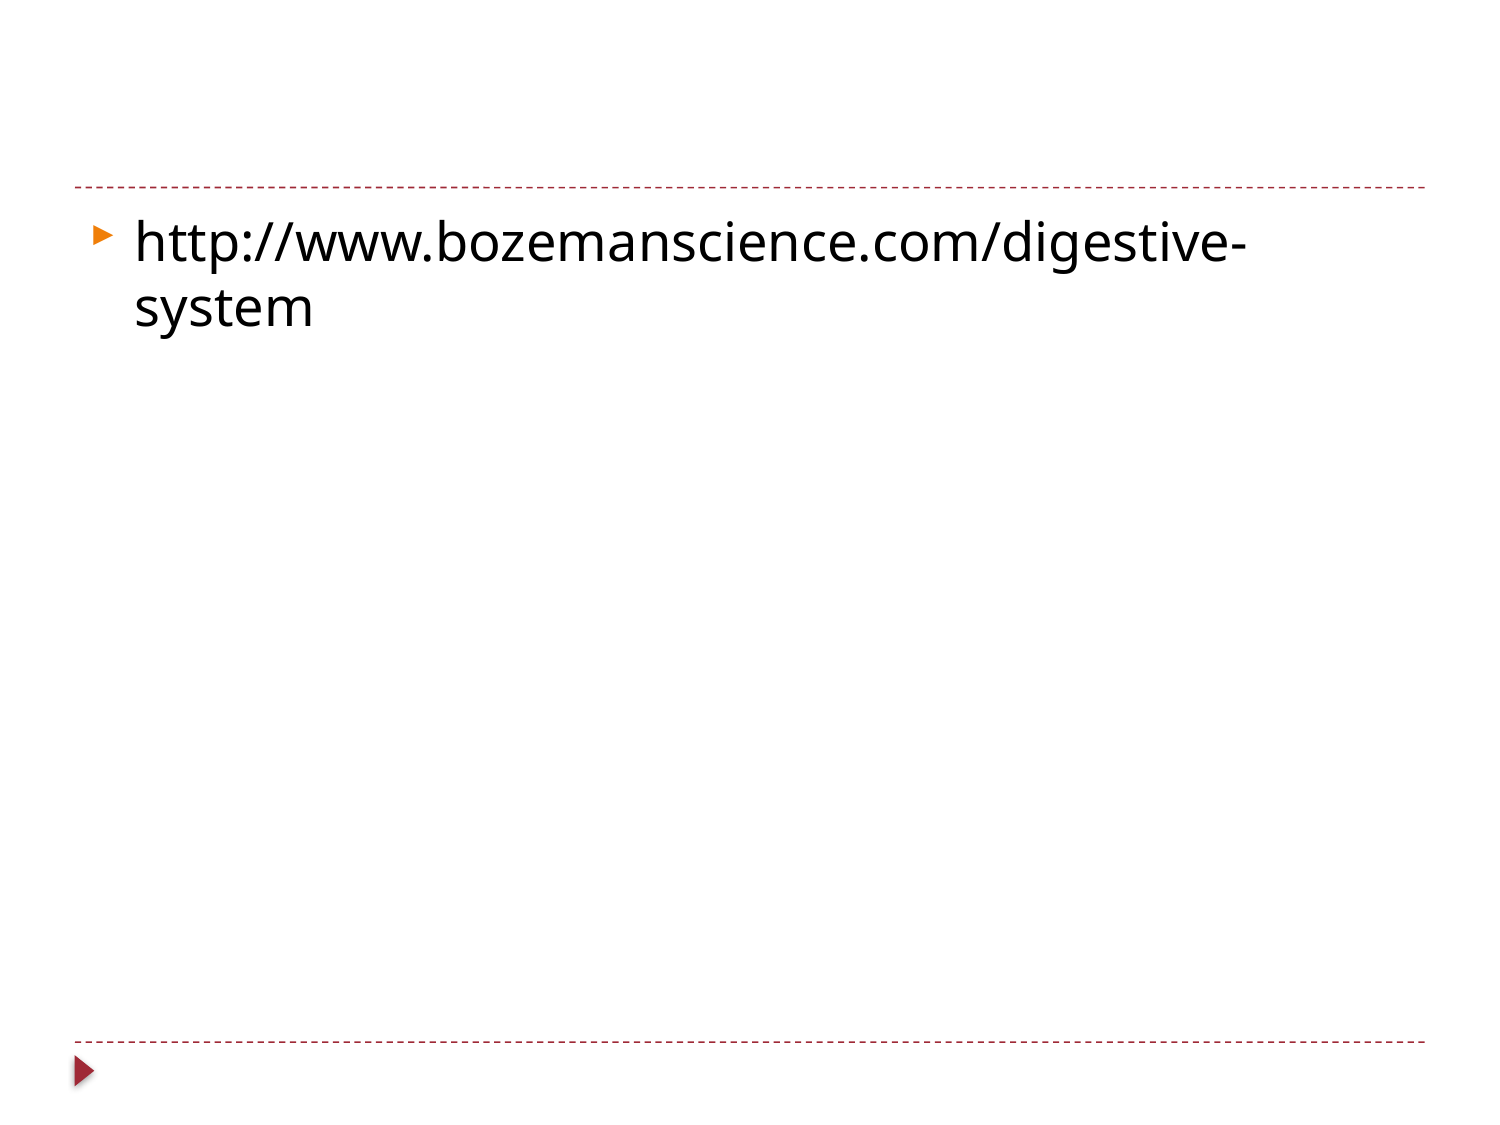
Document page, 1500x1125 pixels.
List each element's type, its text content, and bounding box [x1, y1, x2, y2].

list http://www.bozemanscience.com/digestive-system [75, 200, 1425, 1010]
